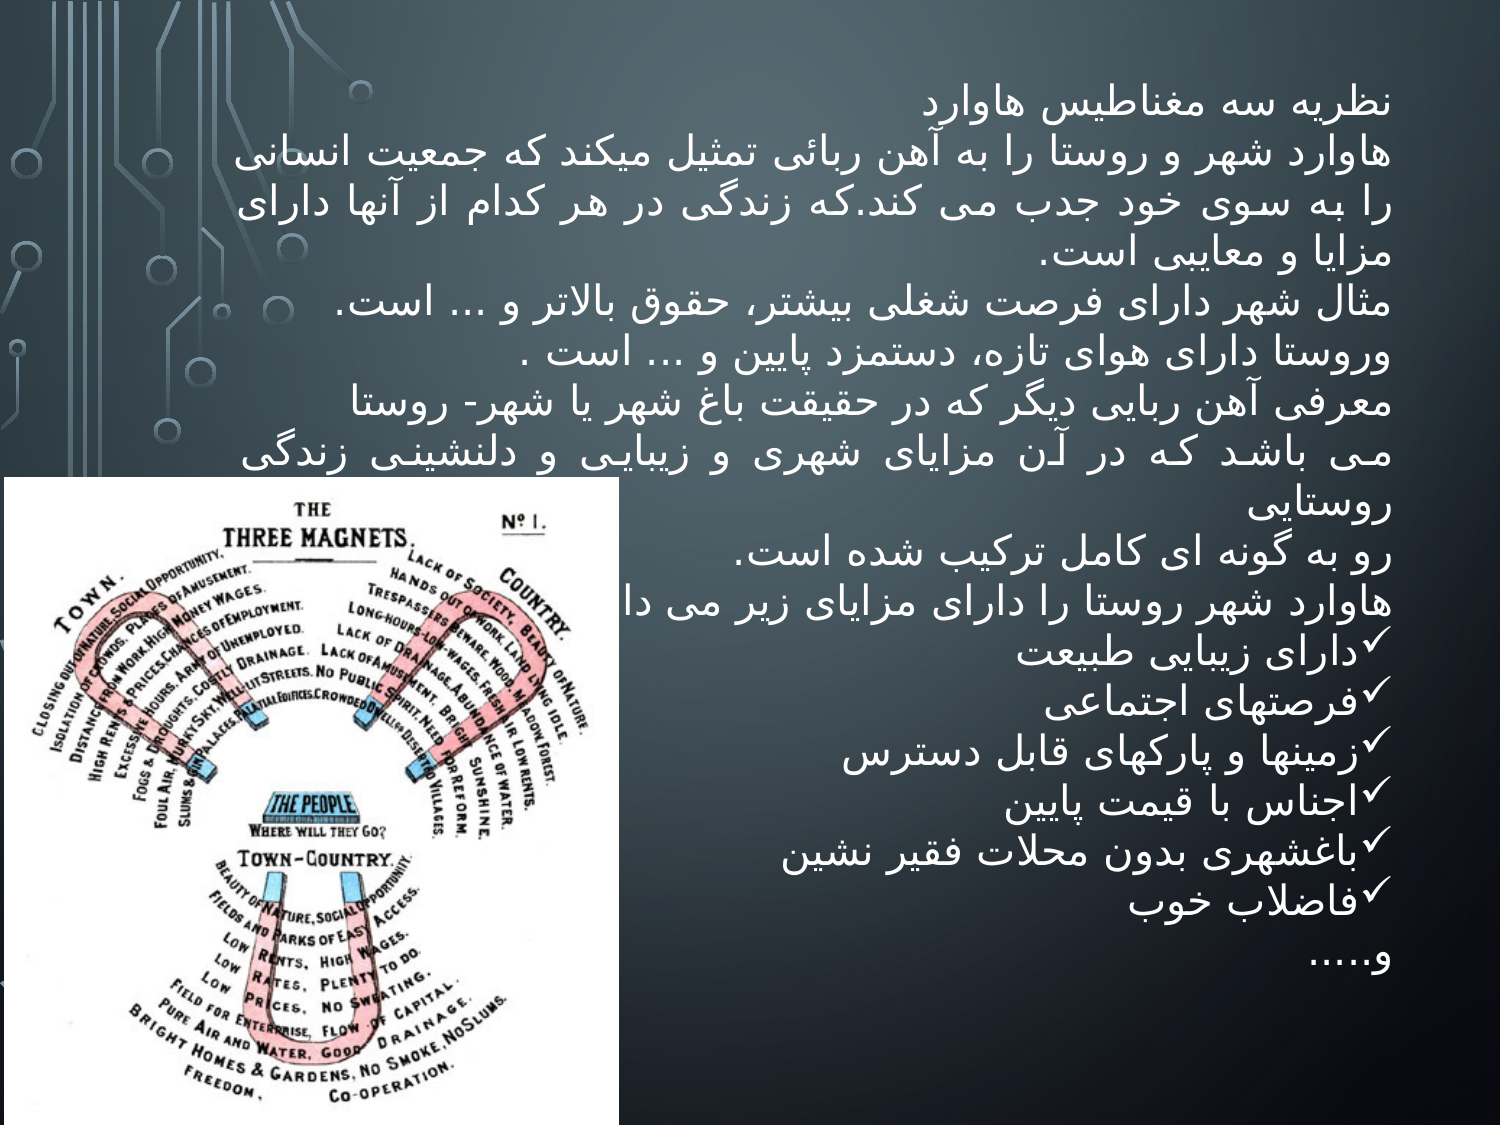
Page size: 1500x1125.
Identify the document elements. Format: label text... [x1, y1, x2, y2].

text_box نظریه سه مغناطیس هاوارد هاوارد شهر و روستا را به آهن ربائی تمثیل میکند که جمعیت انسانی را به سوی خود جدب می کند.که زندگی در هر کدام از آنها دارای مزایا و معایبی است. مثال شهر دارای فرصت شغلی بیشتر، حقوق بالاتر و ... است. وروستا دارای هوای تازه، دستمزد پایین و ... است . معرفی آهن ربایی دیگر که در حقیقت باغ شهر یا شهر- روستا می باشد که در آن مزایای شهری و زیبایی و دلنشینی زندگی روستایی رو به گونه ای کامل ترکیب شده است. هاوارد شهر روستا را دارای مزایای زیر می داند : دارای زیبایی طبیعت فرصتهای اجتماعی زمینها و پارکهای قابل دسترس اجناس با قیمت پایین باغشهری بدون محلات فقیر نشین فاضلاب خوب و..... [218, 66, 1409, 1032]
picture [4, 477, 620, 1125]
